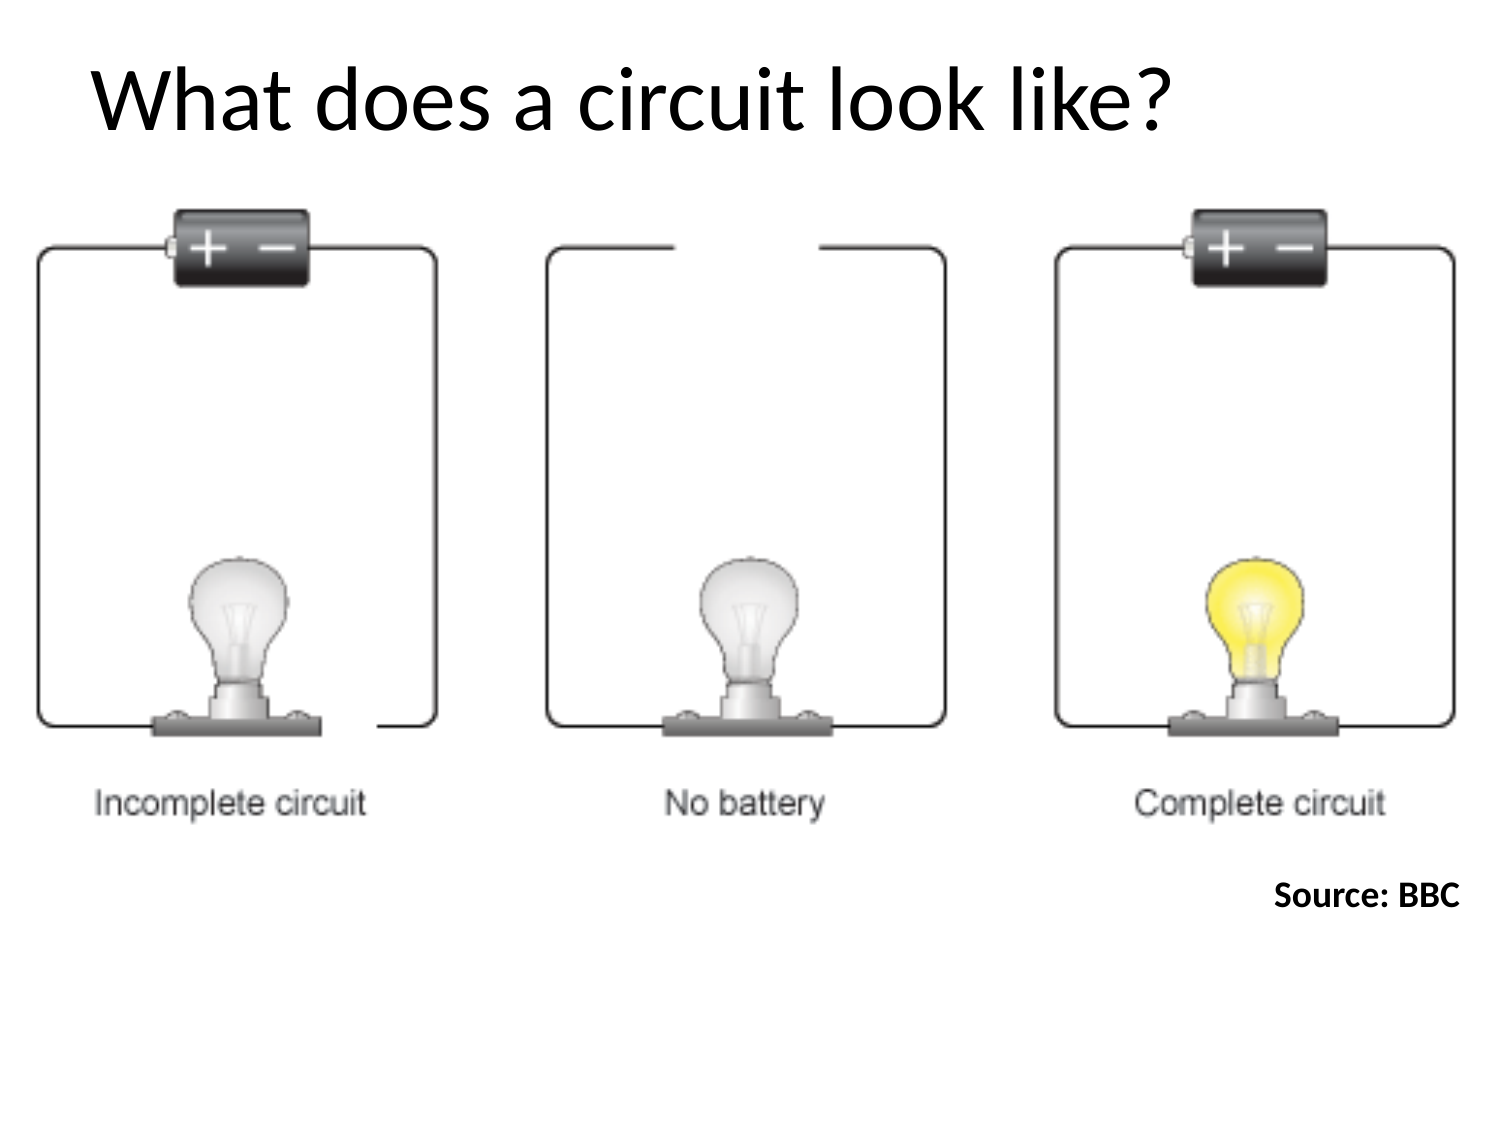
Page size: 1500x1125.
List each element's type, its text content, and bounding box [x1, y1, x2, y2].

picture [0, 149, 1500, 889]
text_box Source: BBC [1012, 897, 1475, 923]
title What does a circuit look like? [75, 0, 1425, 148]
